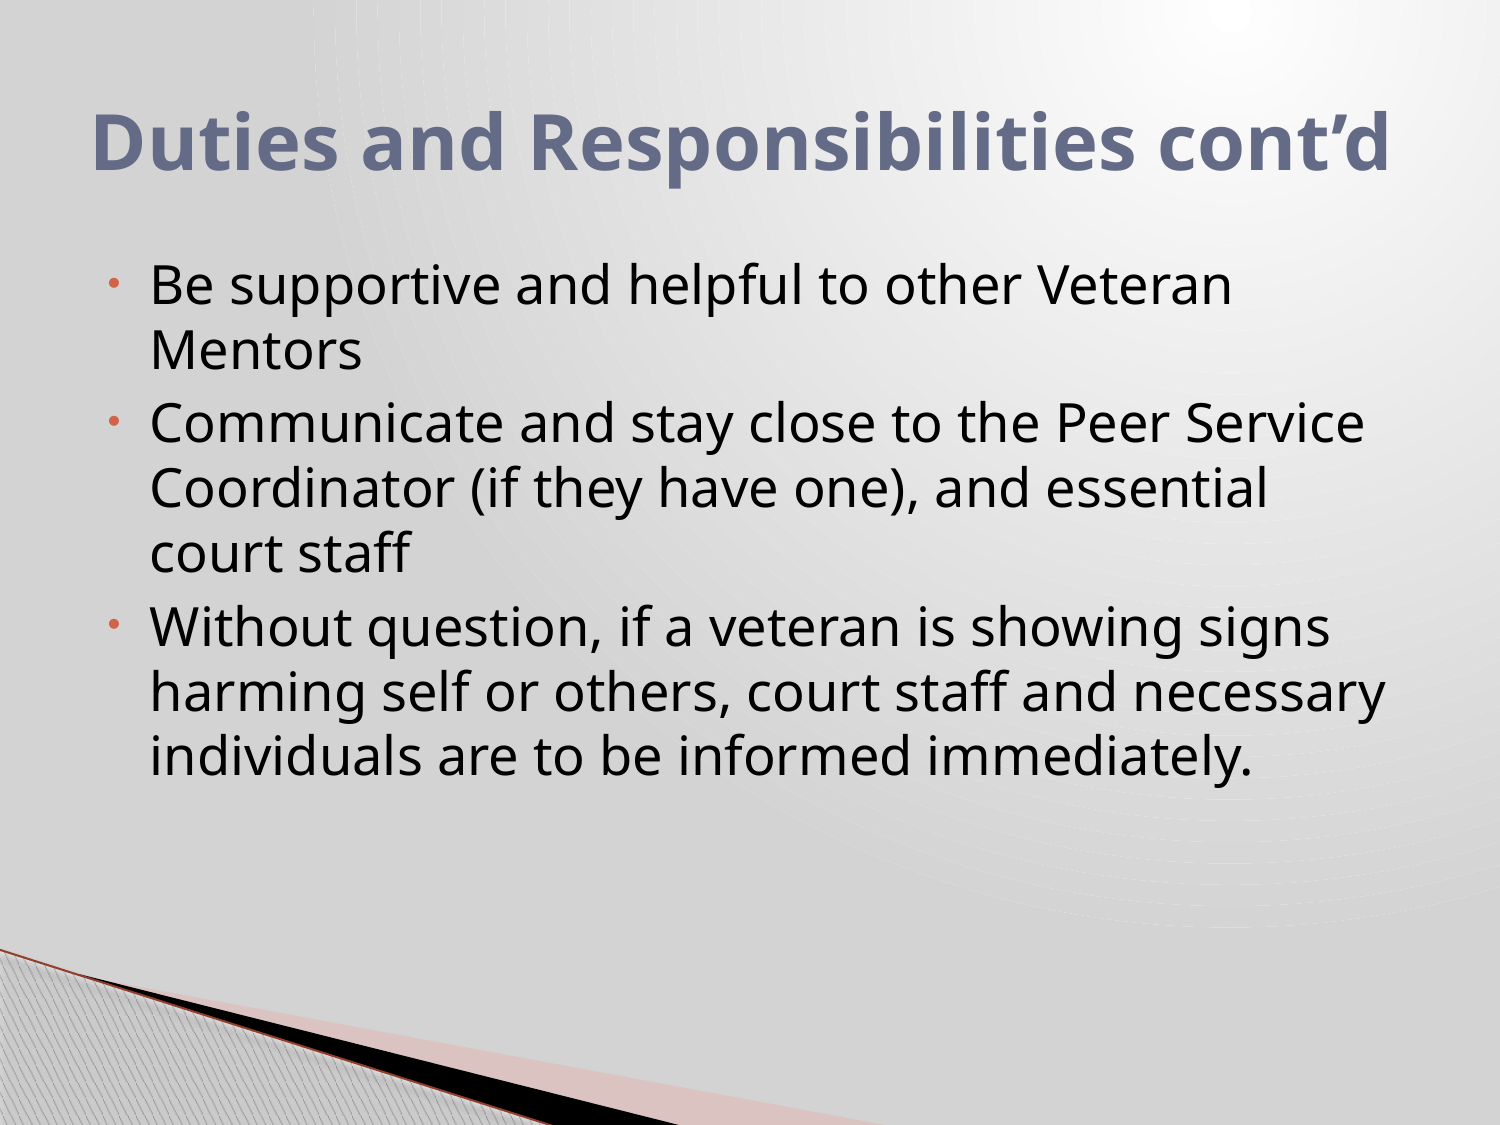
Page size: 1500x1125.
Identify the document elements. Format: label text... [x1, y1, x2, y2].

title Duties and Responsibilities cont’d [75, 45, 1425, 233]
list Be supportive and helpful to other Veteran Mentors Communicate and stay close to the Peer Service Coordinator (if they have one), and essential court staff Without question, if a veteran is showing signs harming self or others, court staff and necessary individuals are to be informed immediately. [75, 243, 1425, 986]
